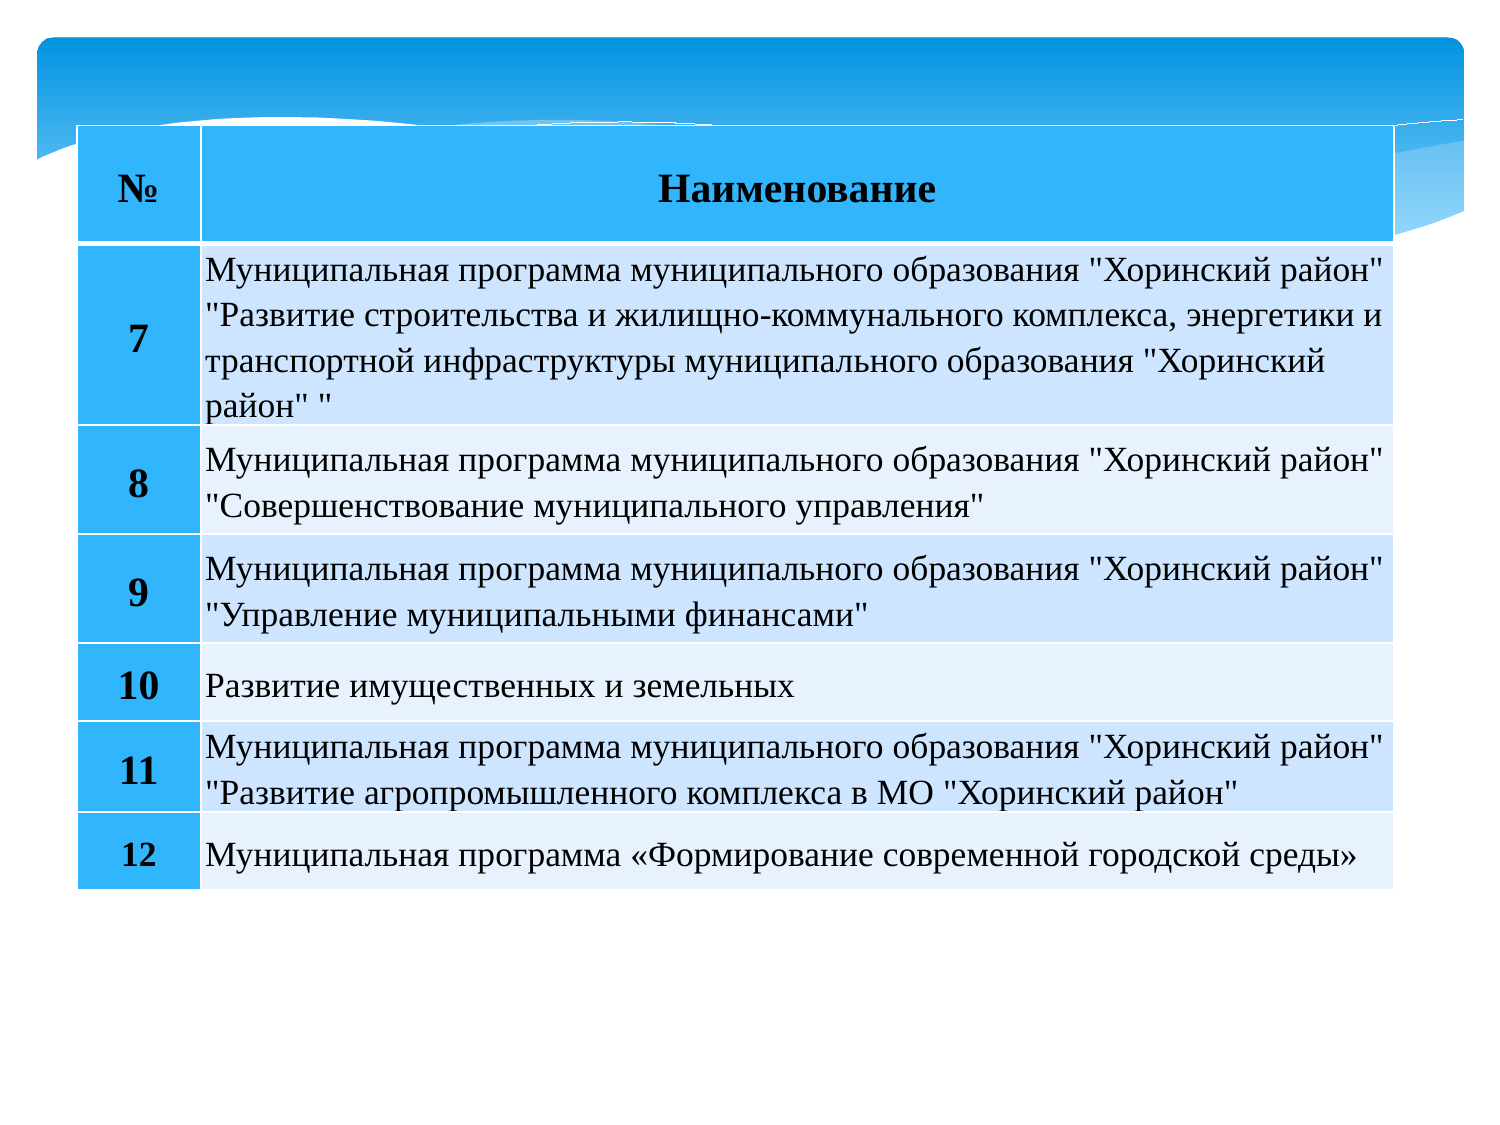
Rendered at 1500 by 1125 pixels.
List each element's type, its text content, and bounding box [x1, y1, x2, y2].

table_cell Муниципальная программа муниципального образования "Хоринский район" "Совершенствование муниципального управления" [202, 426, 1393, 533]
table_cell Муниципальная программа муниципального образования "Хоринский район" "Управление муниципальными финансами" [202, 535, 1393, 642]
table_cell Развитие имущественных и земельных [202, 644, 1393, 720]
table_cell 10 [78, 644, 200, 720]
table_header № [78, 126, 200, 241]
table_cell 12 [78, 813, 200, 889]
table_header Наименование [202, 126, 1393, 241]
table_cell Муниципальная программа муниципального образования "Хоринский район" "Развитие строительства и жилищно-коммунального комплекса, энергетики и транспортной инфраструктуры муниципального образования "Хоринский район" " [202, 246, 1393, 424]
table_cell Муниципальная программа «Формирование современной городской среды» [202, 813, 1393, 889]
table_cell 11 [78, 722, 200, 811]
table_cell Муниципальная программа муниципального образования "Хоринский район" "Развитие агропромышленного комплекса в МО "Хоринский район" [202, 722, 1393, 811]
table_cell 8 [78, 426, 200, 533]
table_cell 9 [78, 535, 200, 642]
table_cell 7 [78, 246, 200, 424]
